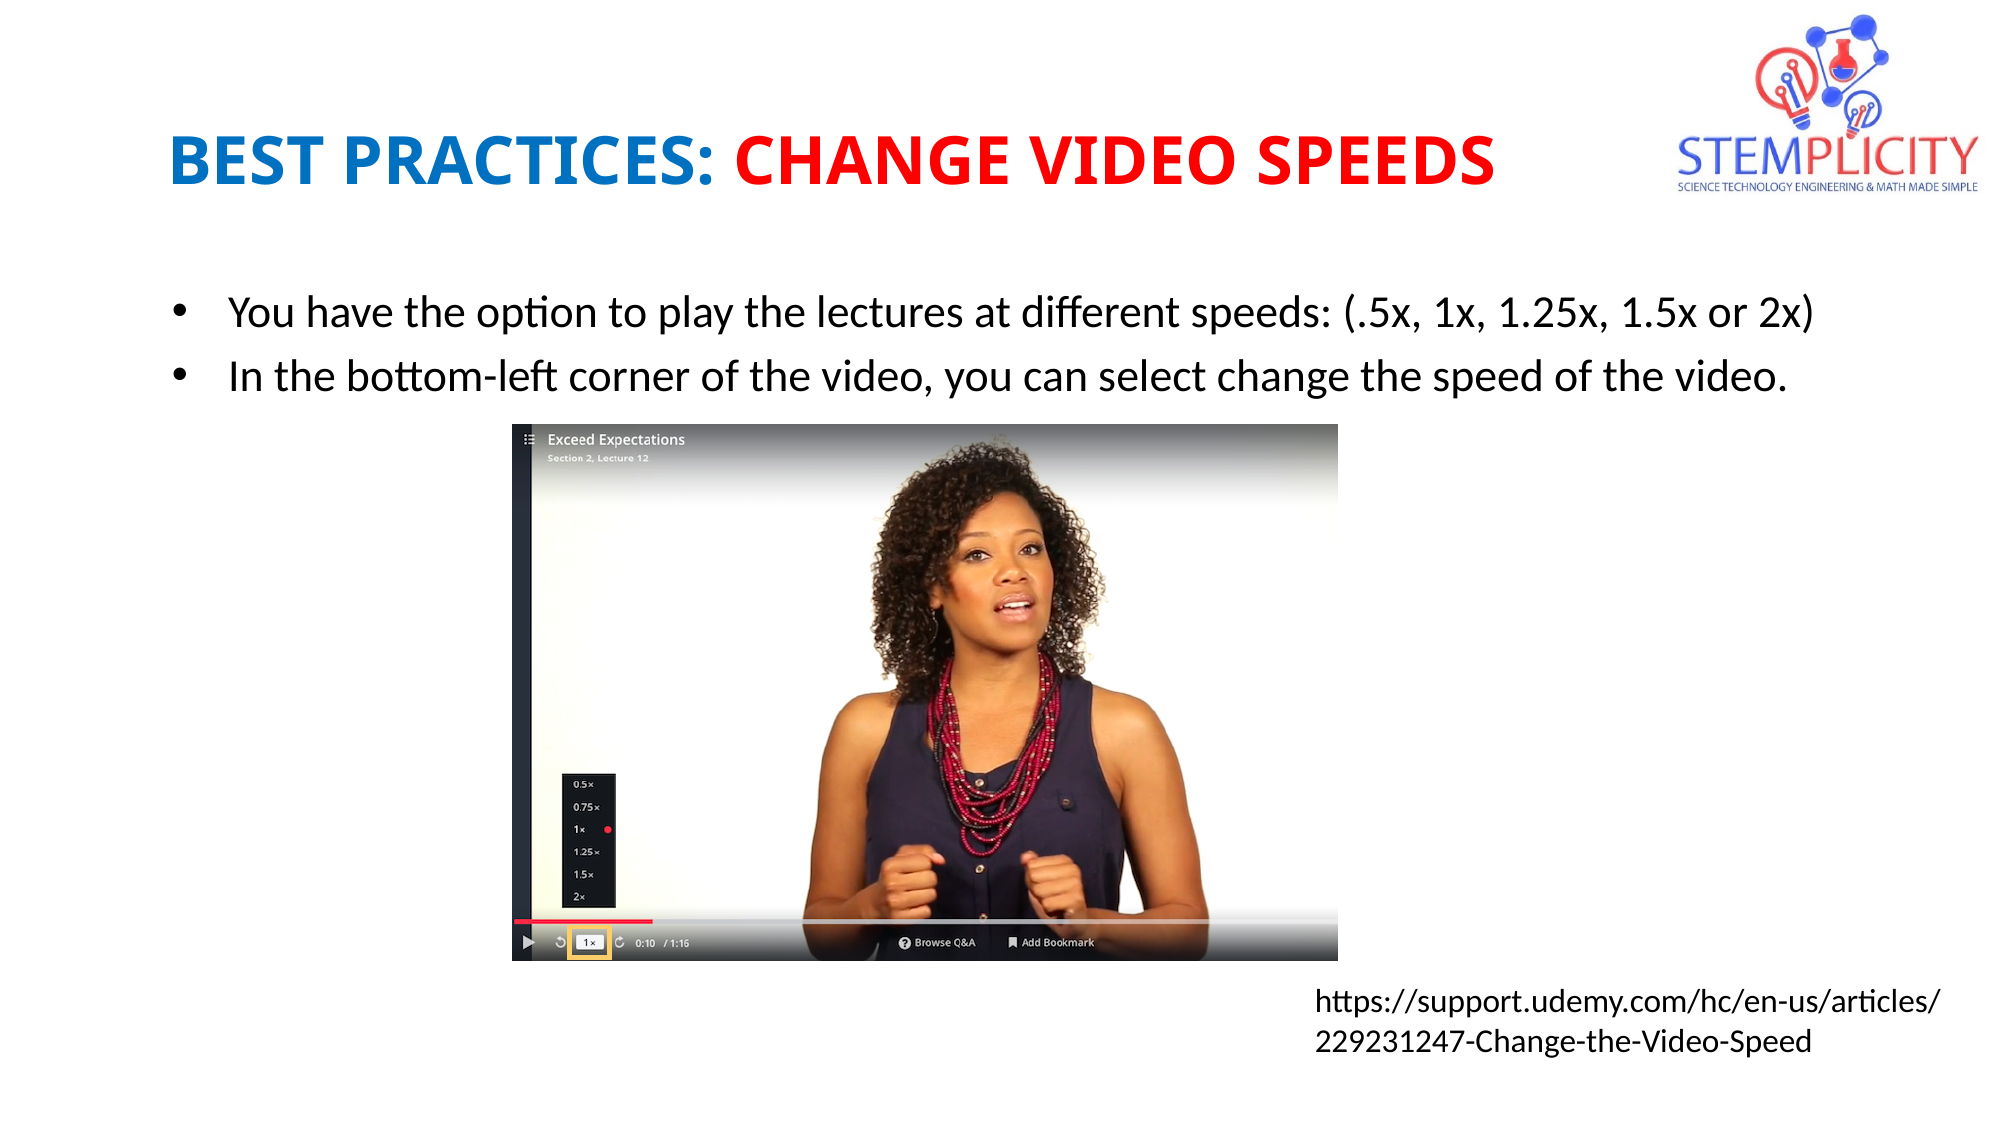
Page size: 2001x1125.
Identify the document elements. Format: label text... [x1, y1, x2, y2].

list You have the option to play the lectures at different speeds: (.5x, 1x, 1.25x, 1.5x or 2x) In the bottom-left corner of the video, you can select change the speed of the video. [156, 274, 1895, 1017]
text_box https://support.udemy.com/hc/en-us/articles/229231247-Change-the-Video-Speed [1299, 971, 2000, 1067]
text_box BEST PRACTICES: CHANGE VIDEO SPEEDS [152, 53, 1625, 272]
picture [512, 424, 1338, 961]
picture [1670, 7, 1986, 201]
